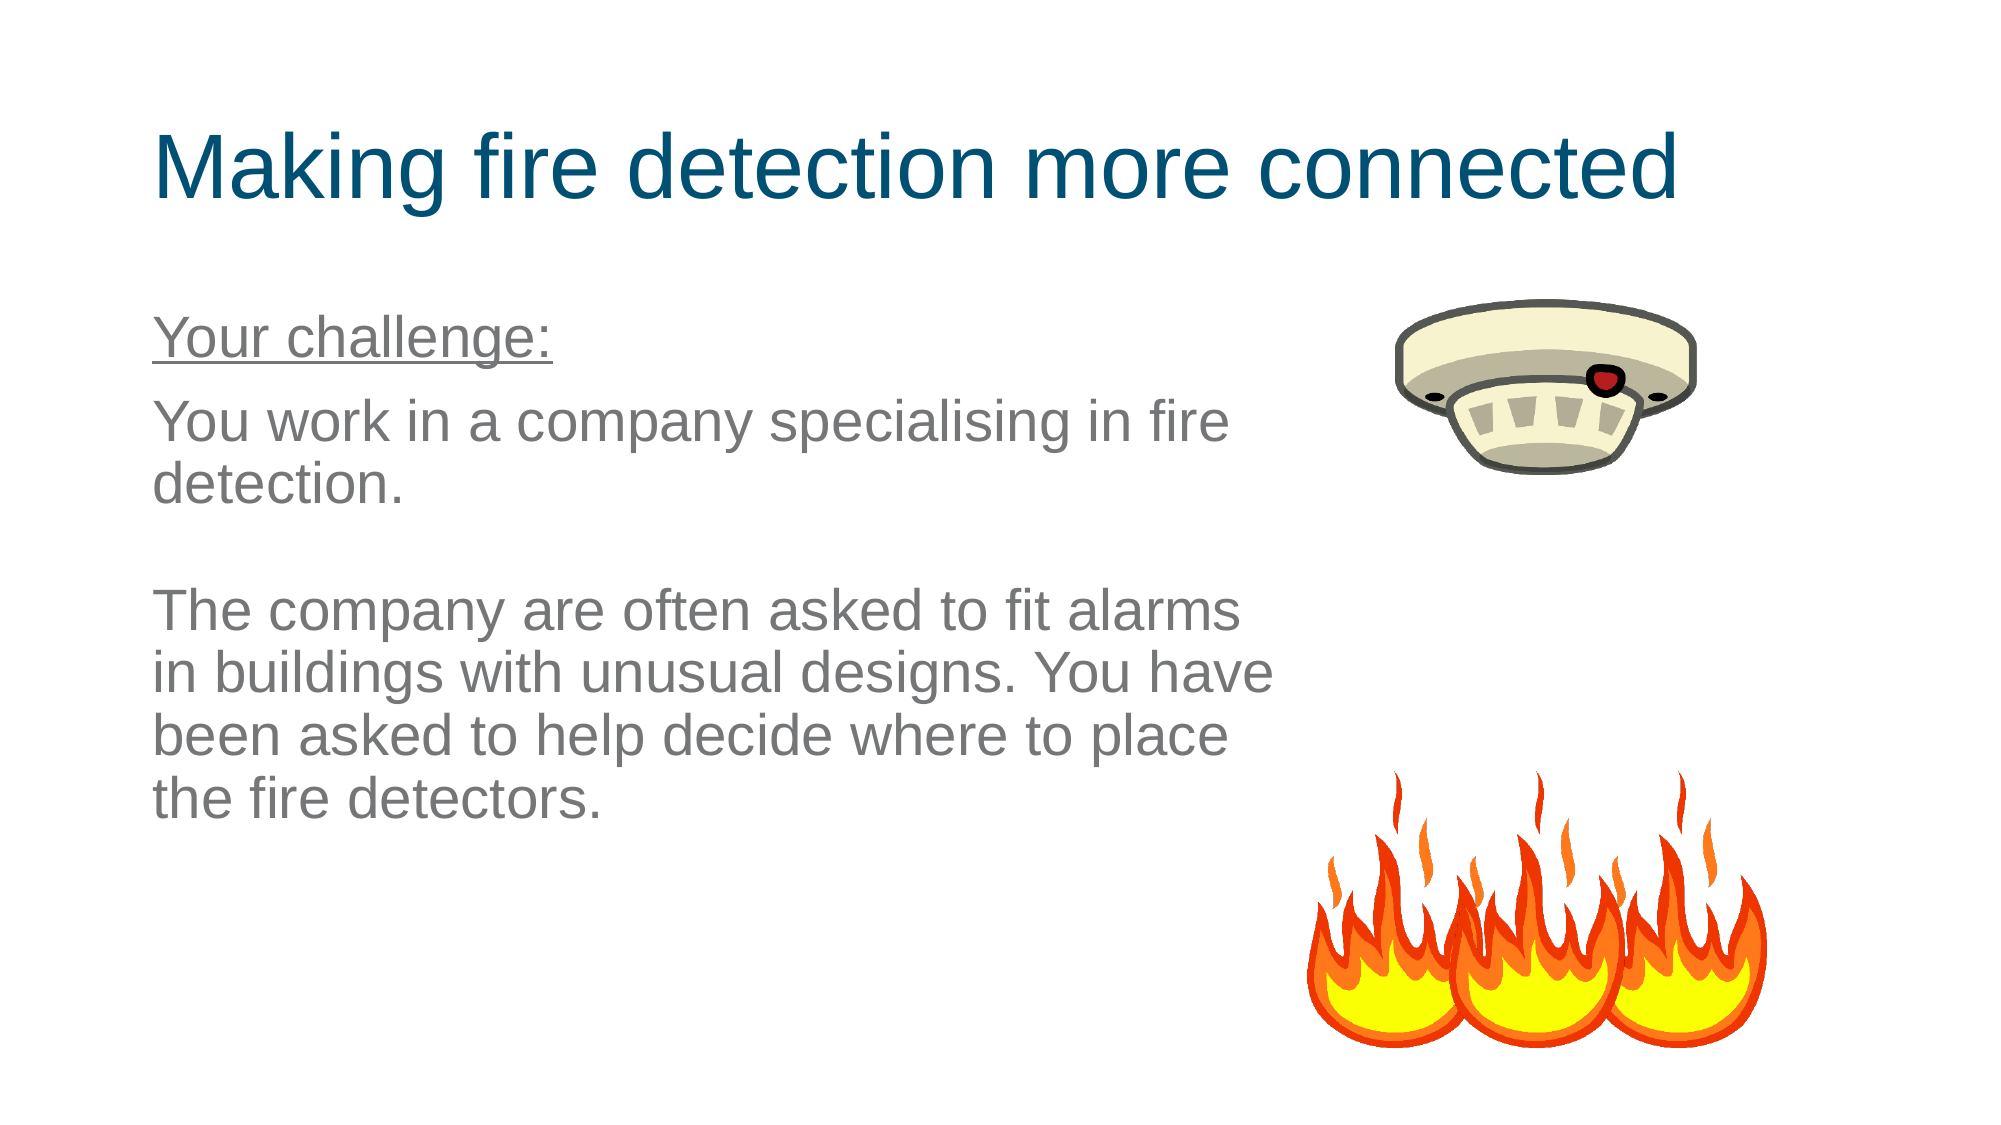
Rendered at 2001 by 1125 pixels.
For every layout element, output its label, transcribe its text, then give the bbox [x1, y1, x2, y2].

picture [1395, 299, 1697, 475]
title Making fire detection more connected [137, 59, 1863, 278]
list Your challenge: You work in a company specialising in fire detection. The company are often asked to fit alarms in buildings with unusual designs. You have been asked to help decide where to place the fire detectors. [137, 299, 1321, 984]
picture [1307, 771, 1767, 1048]
